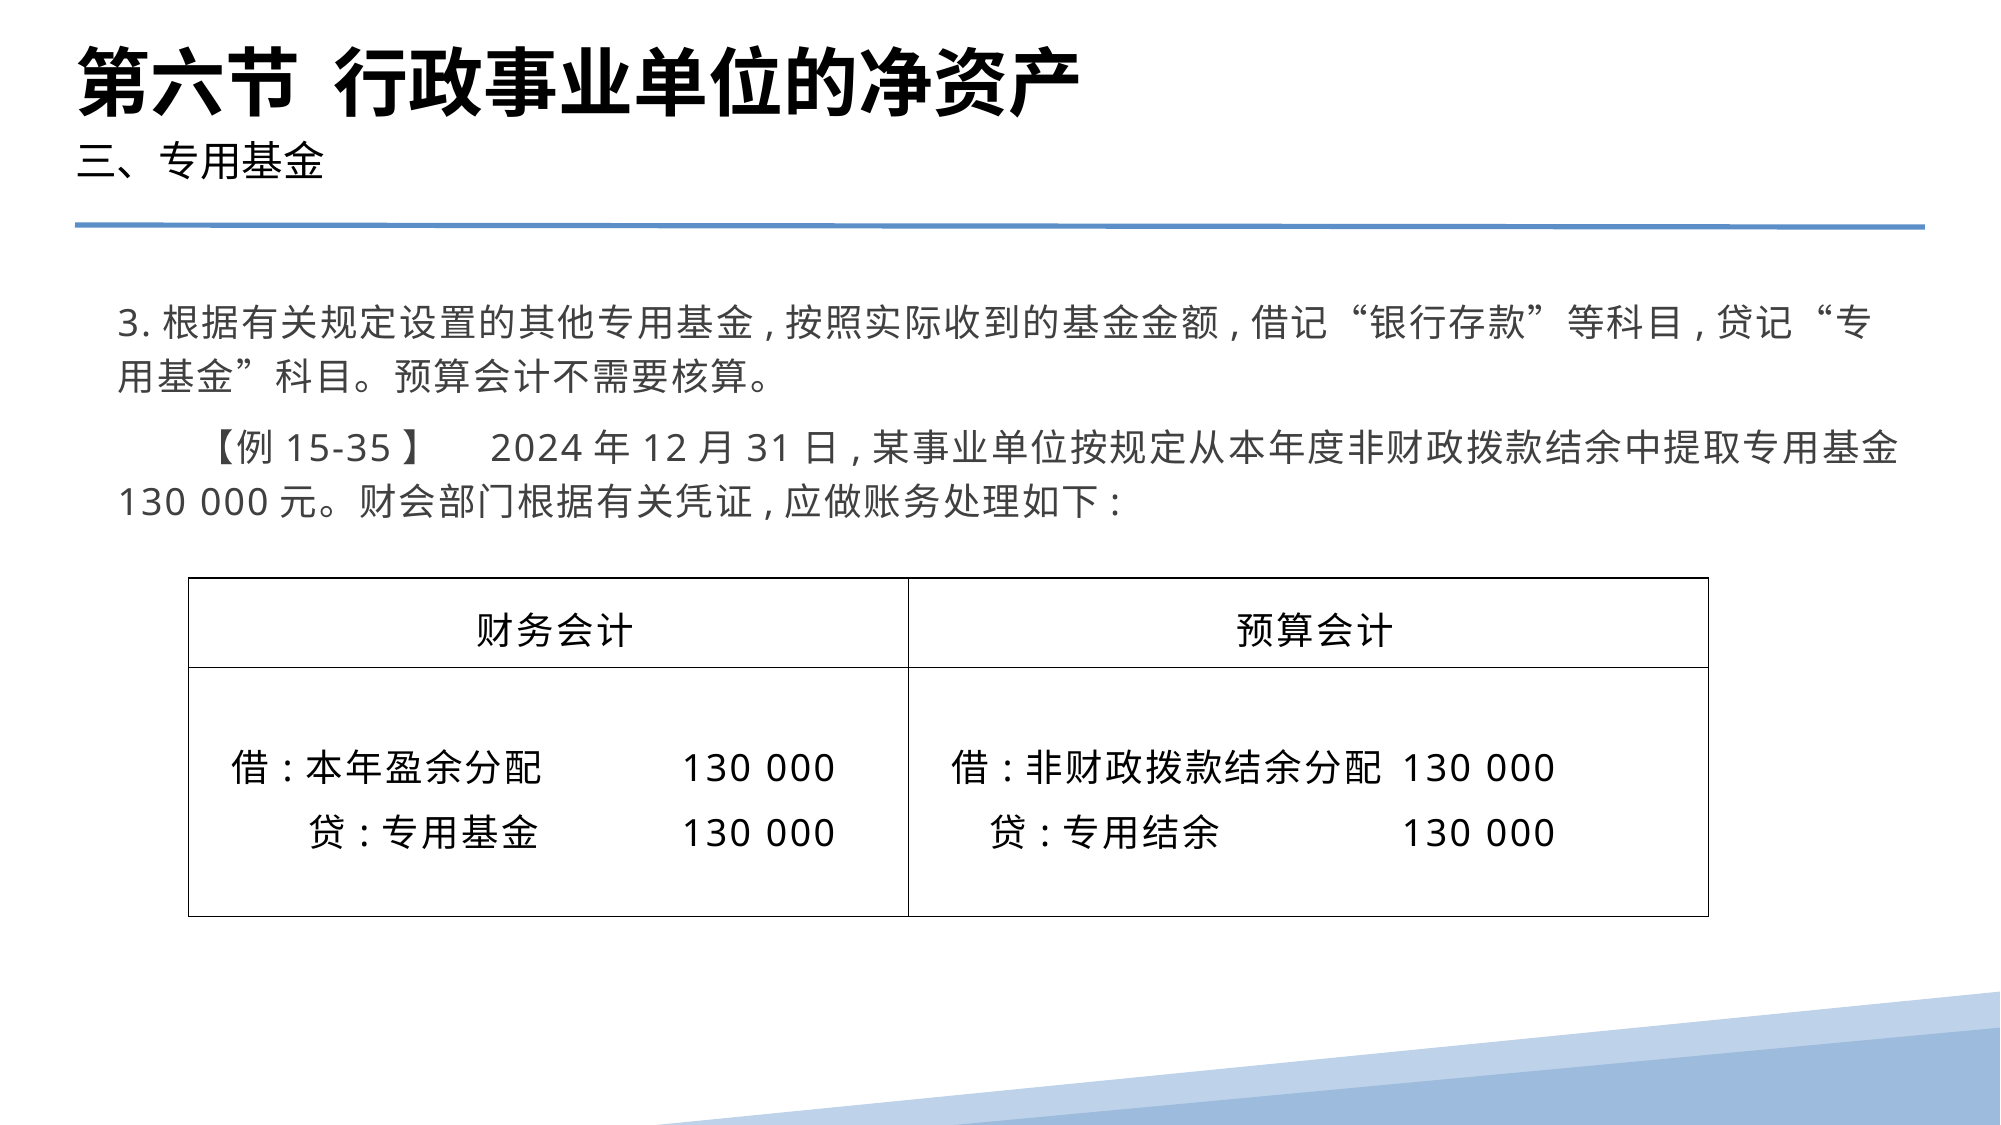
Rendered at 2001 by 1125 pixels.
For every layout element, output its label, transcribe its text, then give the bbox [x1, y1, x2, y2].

table_cell 借:本年盈余分配 130 000 贷:专用基金 130 000 [189, 668, 908, 916]
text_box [656, 991, 2000, 1125]
table_cell 借:非财政拨款结余分配 130 000 贷:专用结余 130 000 [909, 668, 1708, 916]
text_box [74, 224, 1925, 228]
table_header 财务会计 [189, 579, 908, 667]
table_header 预算会计 [909, 579, 1708, 667]
text_box 3.根据有关规定设置的其他专用基金,按照实际收到的基金金额,借记“银行存款”等科目,贷记“专用基金”科目。预算会计不需要核算。 【例15-35】 2024年12月31日,某事业单位按规定从本年度非财政拨款结余中提取专用基金130 000元。财会部门根据有关凭证,应做账务处理如下: [107, 252, 1912, 562]
text_box 三、专用基金 [75, 124, 1925, 200]
text_box 第六节 行政事业单位的净资产 [75, 24, 1925, 124]
